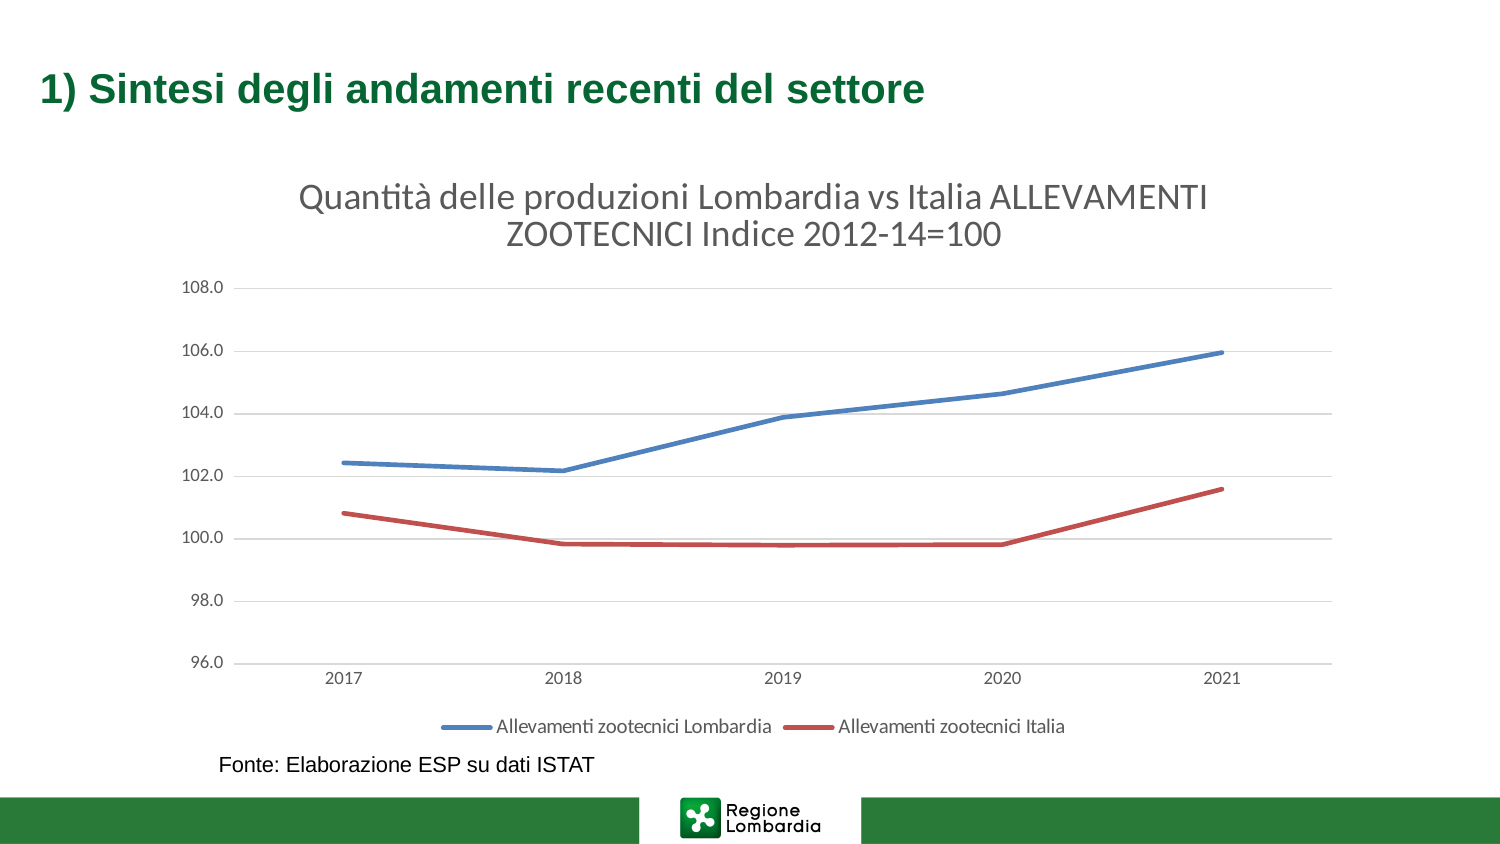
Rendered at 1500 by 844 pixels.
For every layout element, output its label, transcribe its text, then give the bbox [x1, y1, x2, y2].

title 1) Sintesi degli andamenti recenti del settore [24, 19, 1486, 129]
chart [152, 149, 1357, 745]
picture [0, 0, 1500, 844]
text_box Fonte: Elaborazione ESP su dati ISTAT [204, 754, 611, 785]
